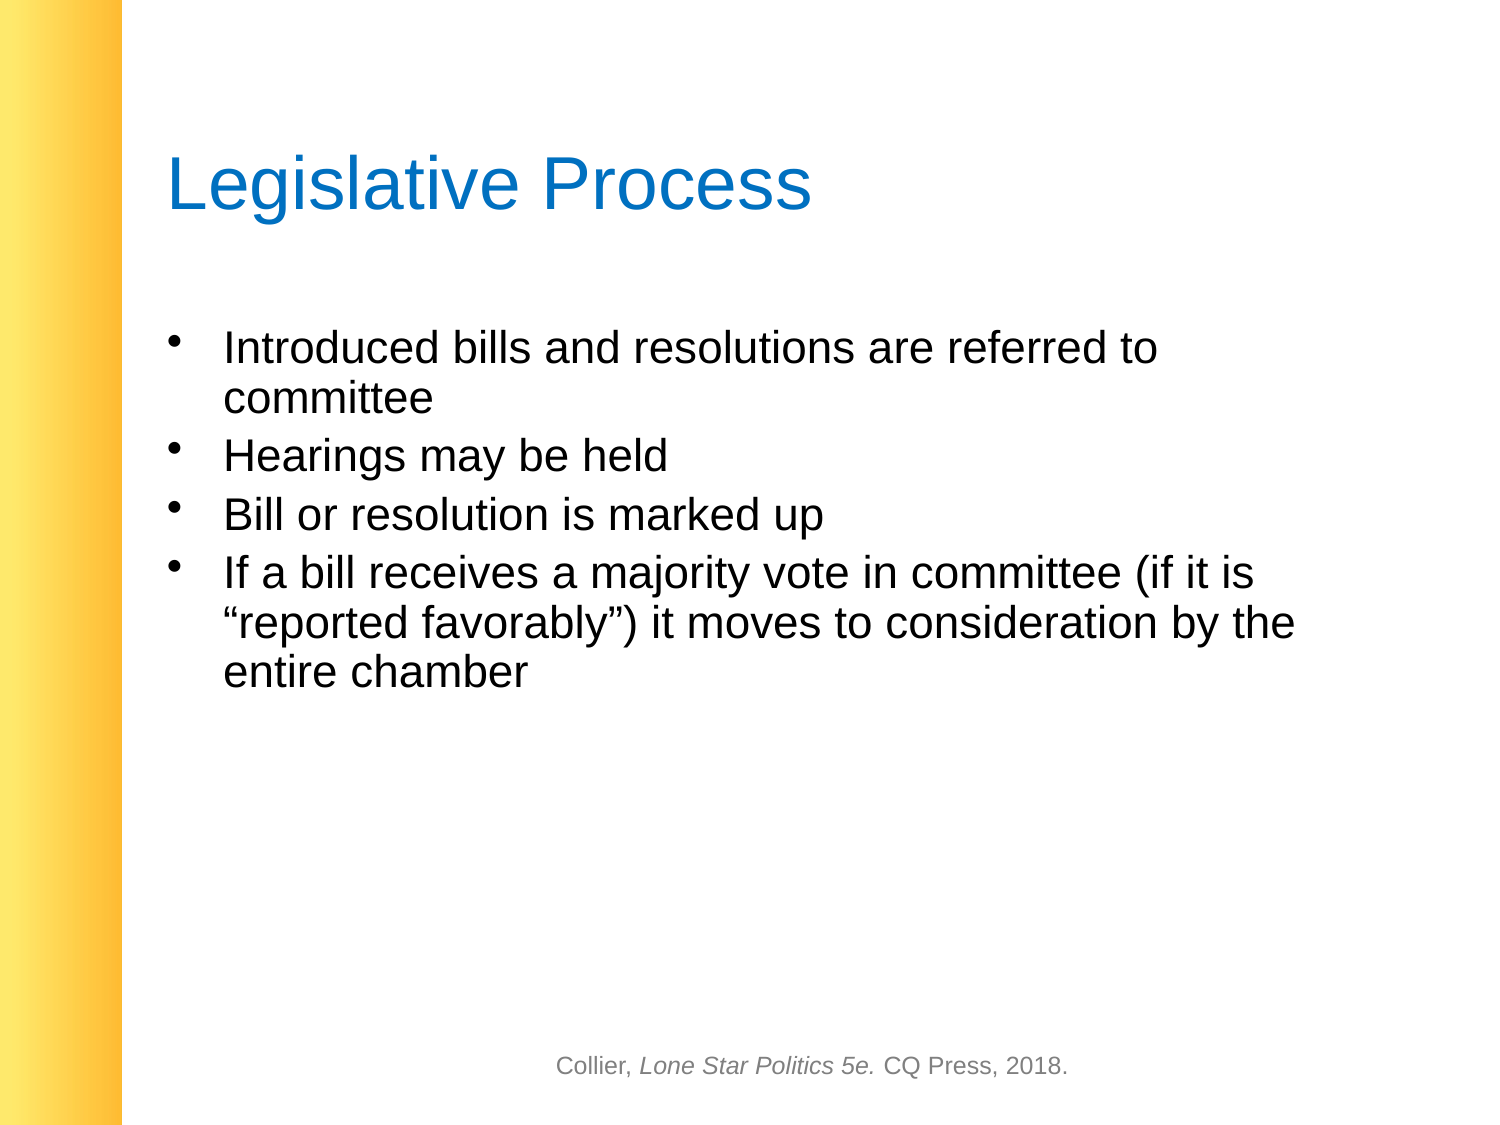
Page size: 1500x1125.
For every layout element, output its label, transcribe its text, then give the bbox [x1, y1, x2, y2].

picture [0, 0, 1500, 1125]
list Introduced bills and resolutions are referred to committee Hearings may be held Bill or resolution is marked up If a bill receives a majority vote in committee (if it is “reported favorably”) it moves to consideration by the entire chamber [151, 316, 1378, 790]
title Legislative Process [151, 127, 1465, 315]
text_box Collier, Lone Star Politics 5e. CQ Press, 2018. [525, 1042, 1100, 1087]
